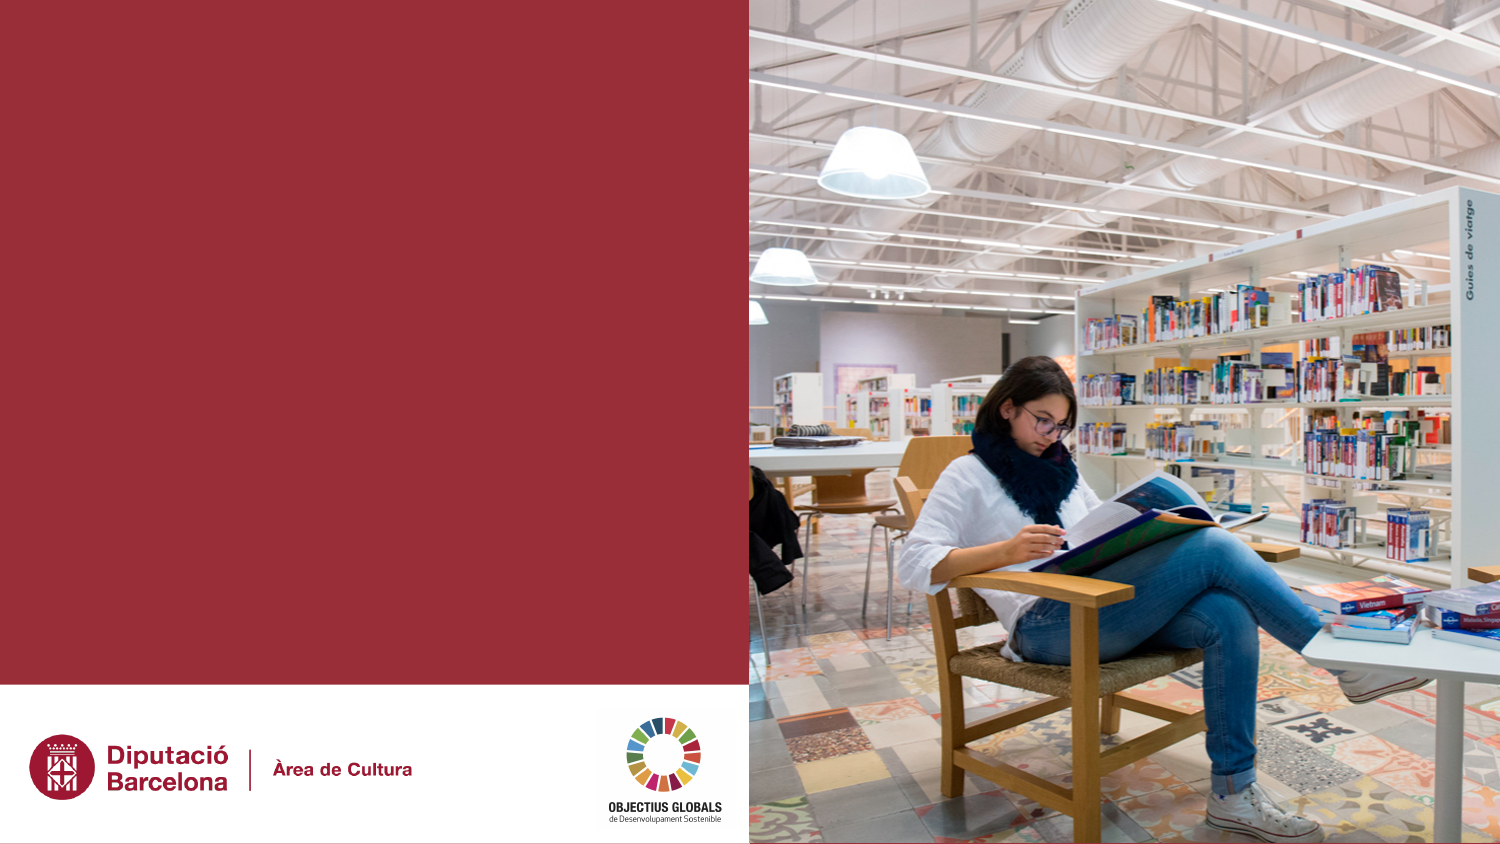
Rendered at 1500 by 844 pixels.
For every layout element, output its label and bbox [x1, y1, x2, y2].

picture [596, 709, 736, 830]
picture [749, 0, 1500, 844]
picture [29, 734, 412, 800]
